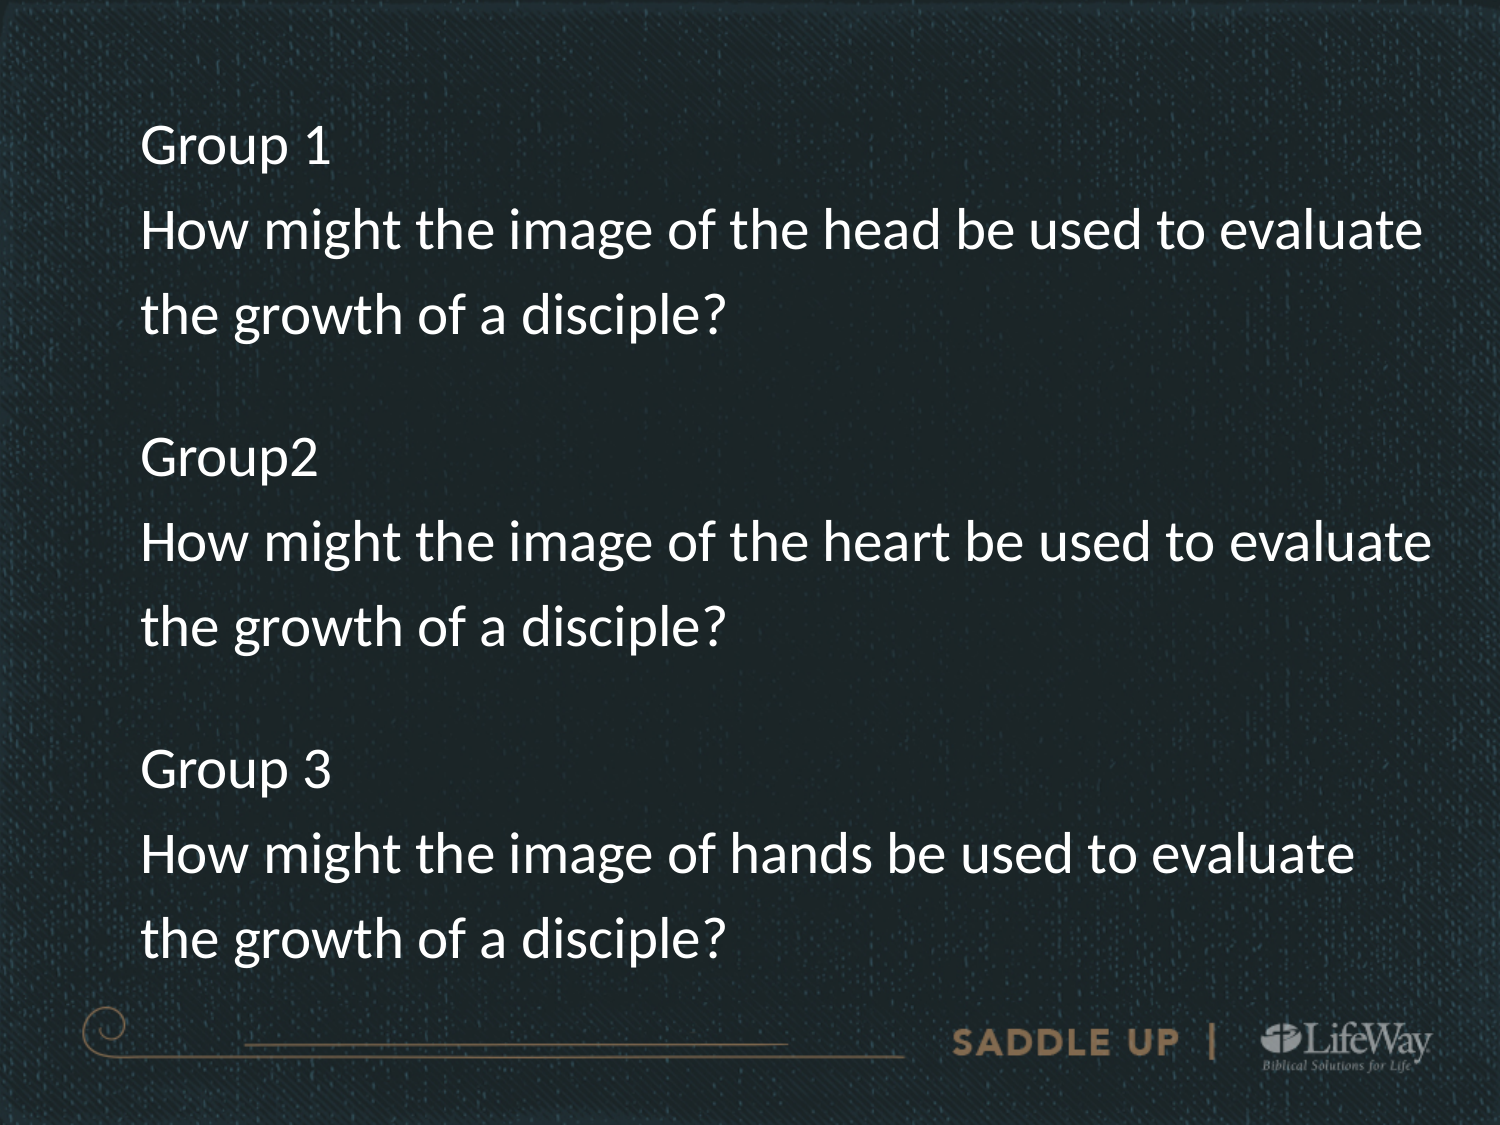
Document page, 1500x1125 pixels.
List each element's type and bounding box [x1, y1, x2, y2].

list [0, 0, 1500, 1125]
